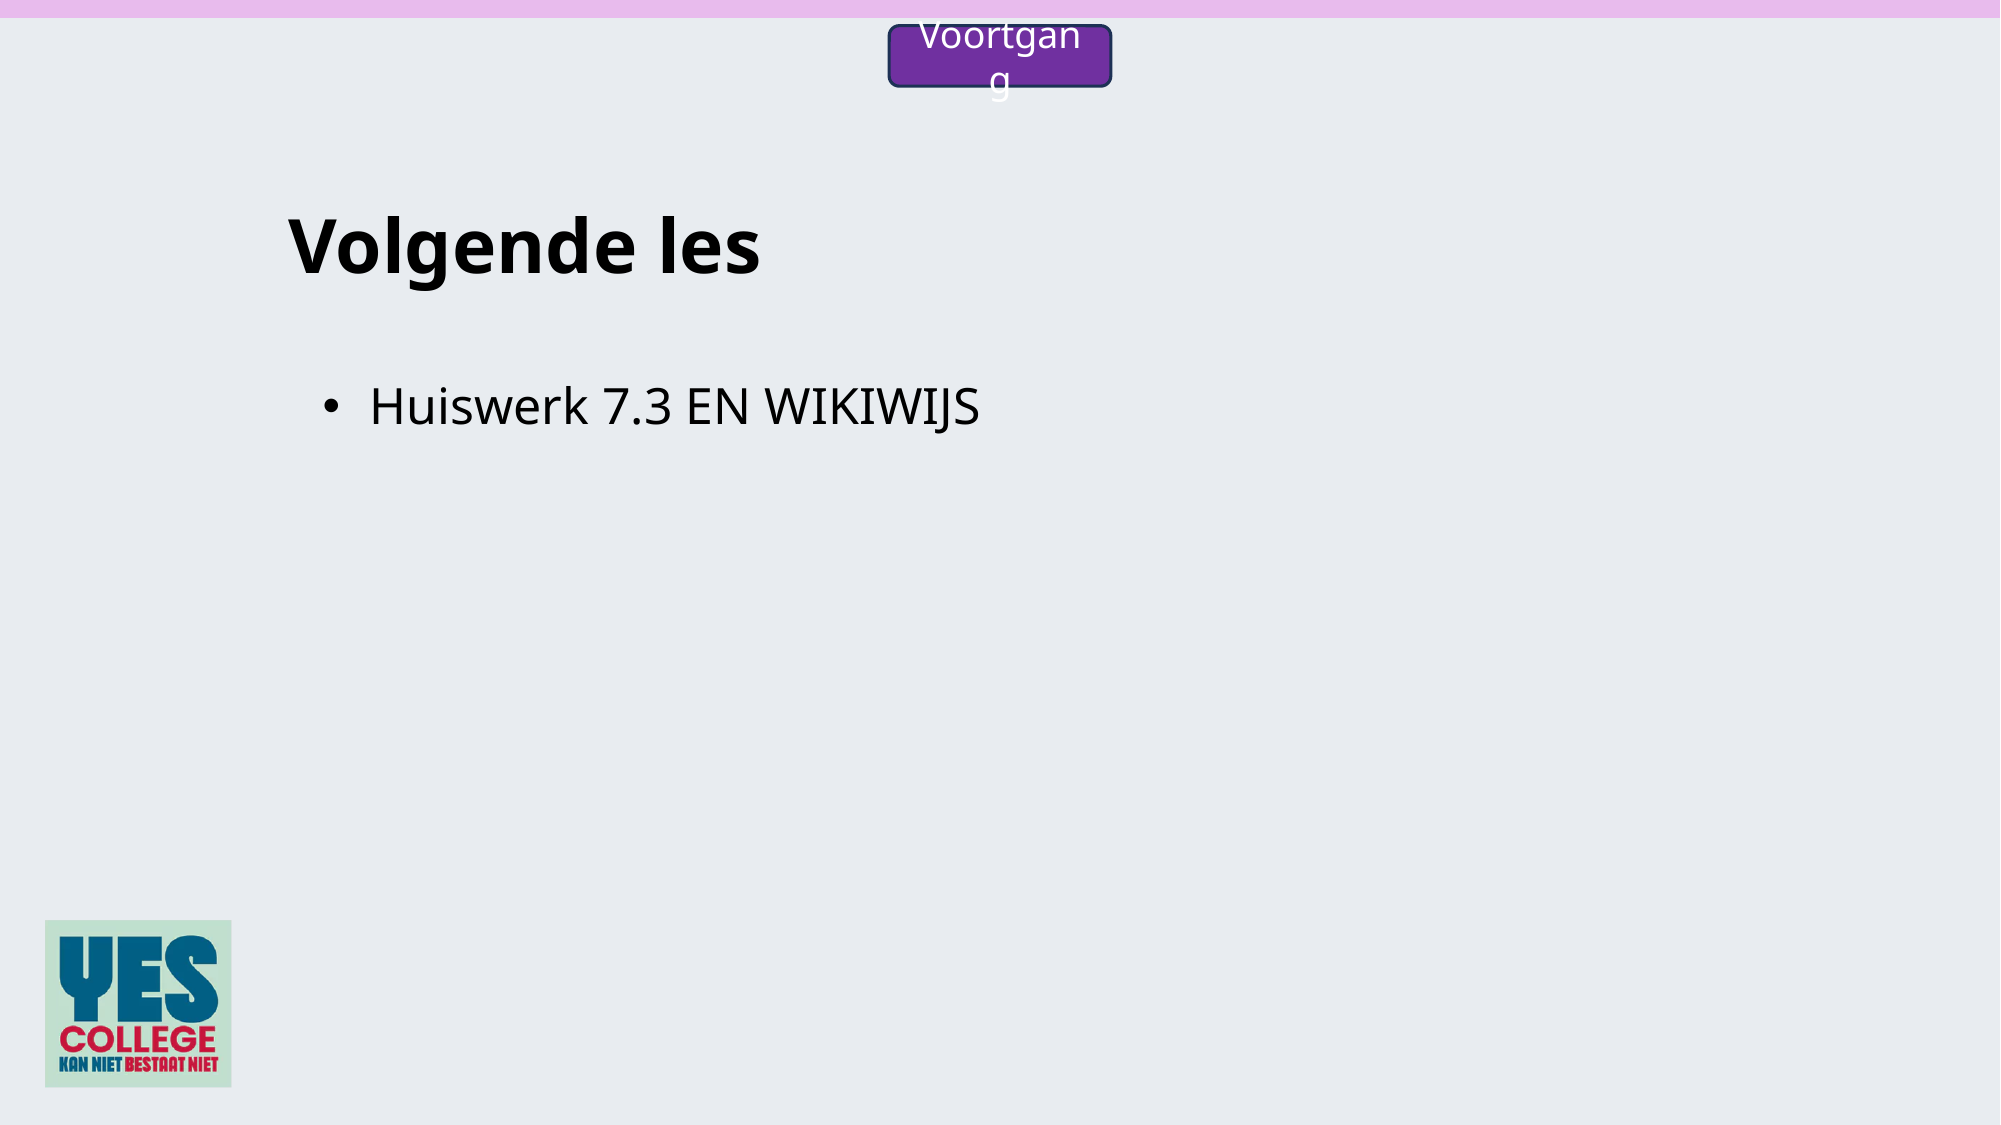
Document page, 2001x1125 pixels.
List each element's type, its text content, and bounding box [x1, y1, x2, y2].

text_box Voortgang [887, 24, 1113, 88]
text_box [0, 0, 2000, 18]
text_box [248, 219, 1637, 326]
picture [0, 913, 356, 1093]
text_box Volgende les [273, 191, 1541, 297]
text_box Huiswerk 7.3 EN WIKIWIJS [308, 307, 1791, 443]
